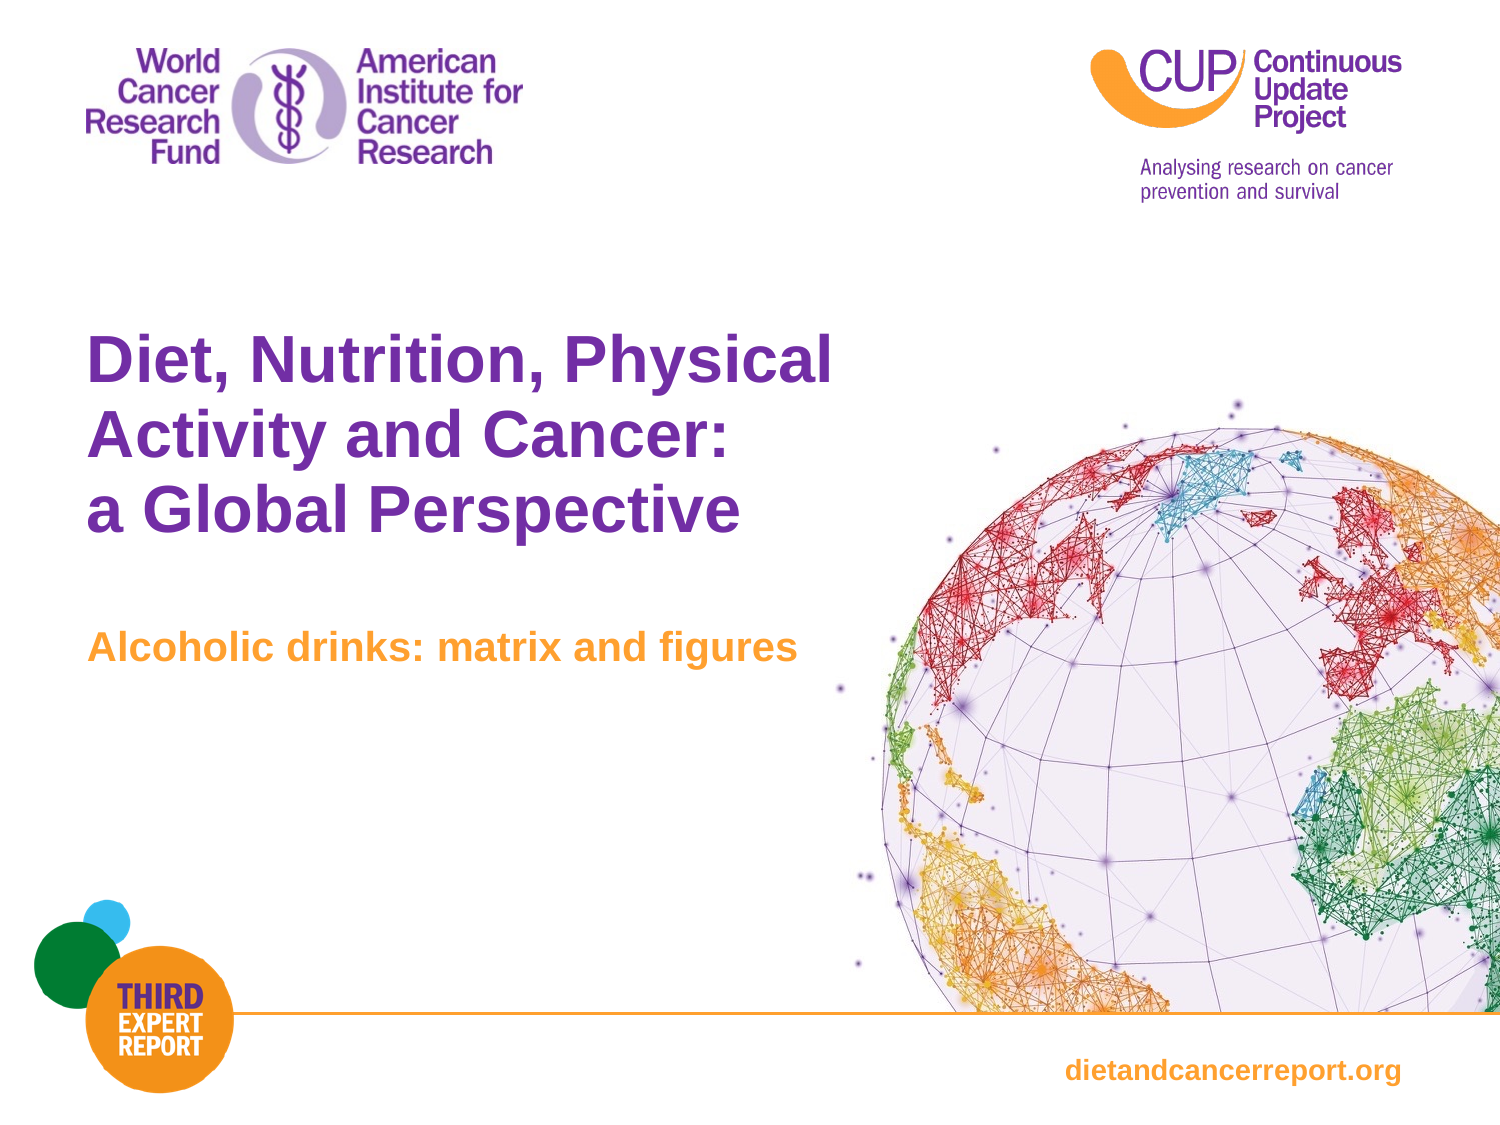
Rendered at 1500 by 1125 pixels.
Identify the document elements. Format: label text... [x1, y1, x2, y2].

picture [1089, 48, 1403, 203]
picture [2, 865, 265, 1125]
list Alcoholic drinks: matrix and figures [86, 595, 826, 711]
picture [86, 48, 523, 164]
picture [833, 396, 1500, 1012]
